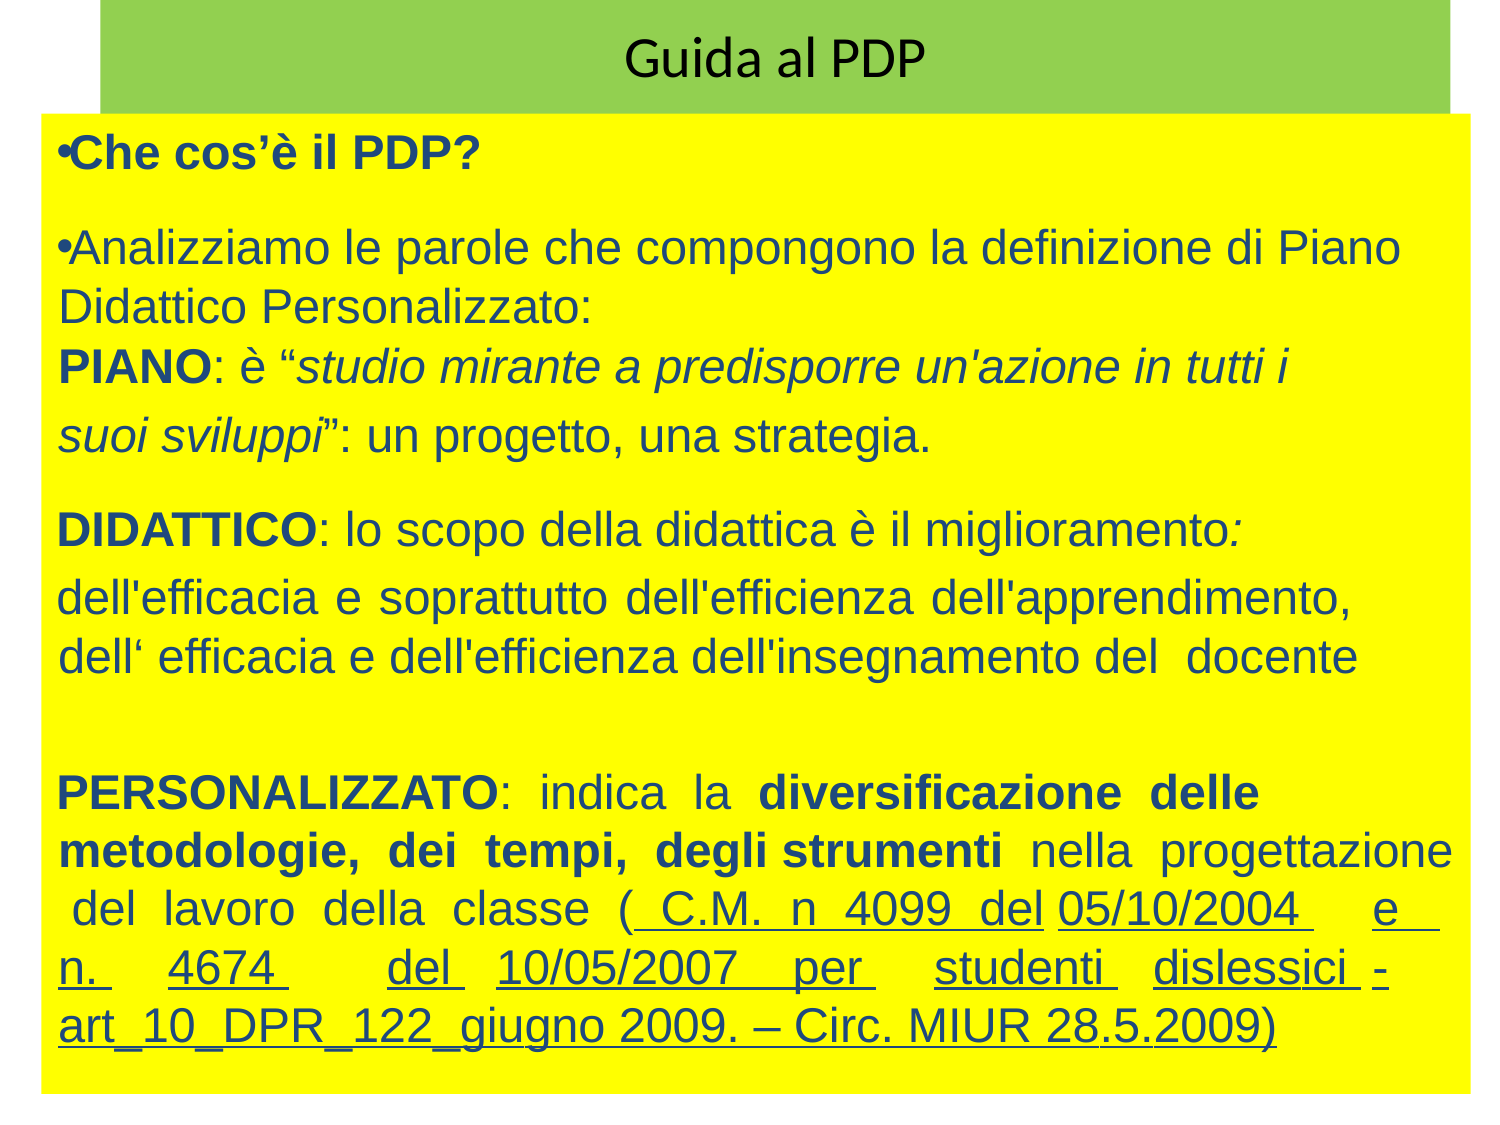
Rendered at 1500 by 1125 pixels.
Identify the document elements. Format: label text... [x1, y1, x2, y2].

list Che cos’è il PDP? Analizziamo le parole che compongono la definizione di Piano Didattico Personalizzato: PIANO: è “studio mirante a predisporre un'azione in tutti i suoi sviluppi”: un progetto, una strategia. DIDATTICO: lo scopo della didattica è il miglioramento: dell'efficacia e soprattutto dell'efficienza dell'apprendimento, dell‘ efficacia e dell'efficienza dell'insegnamento del docente PERSONALIZZATO: indica la diversificazione delle metodologie, dei tempi, degli strumenti nella progettazione del lavoro della classe ( C.M. n 4099 del 05/10/2004 e n. 4674 del 10/05/2007 per studenti dislessici - art_10_DPR_122_giugno 2009. – Circ. MIUR 28.5.2009) [41, 113, 1471, 1094]
title Guida al PDP [100, 0, 1451, 113]
